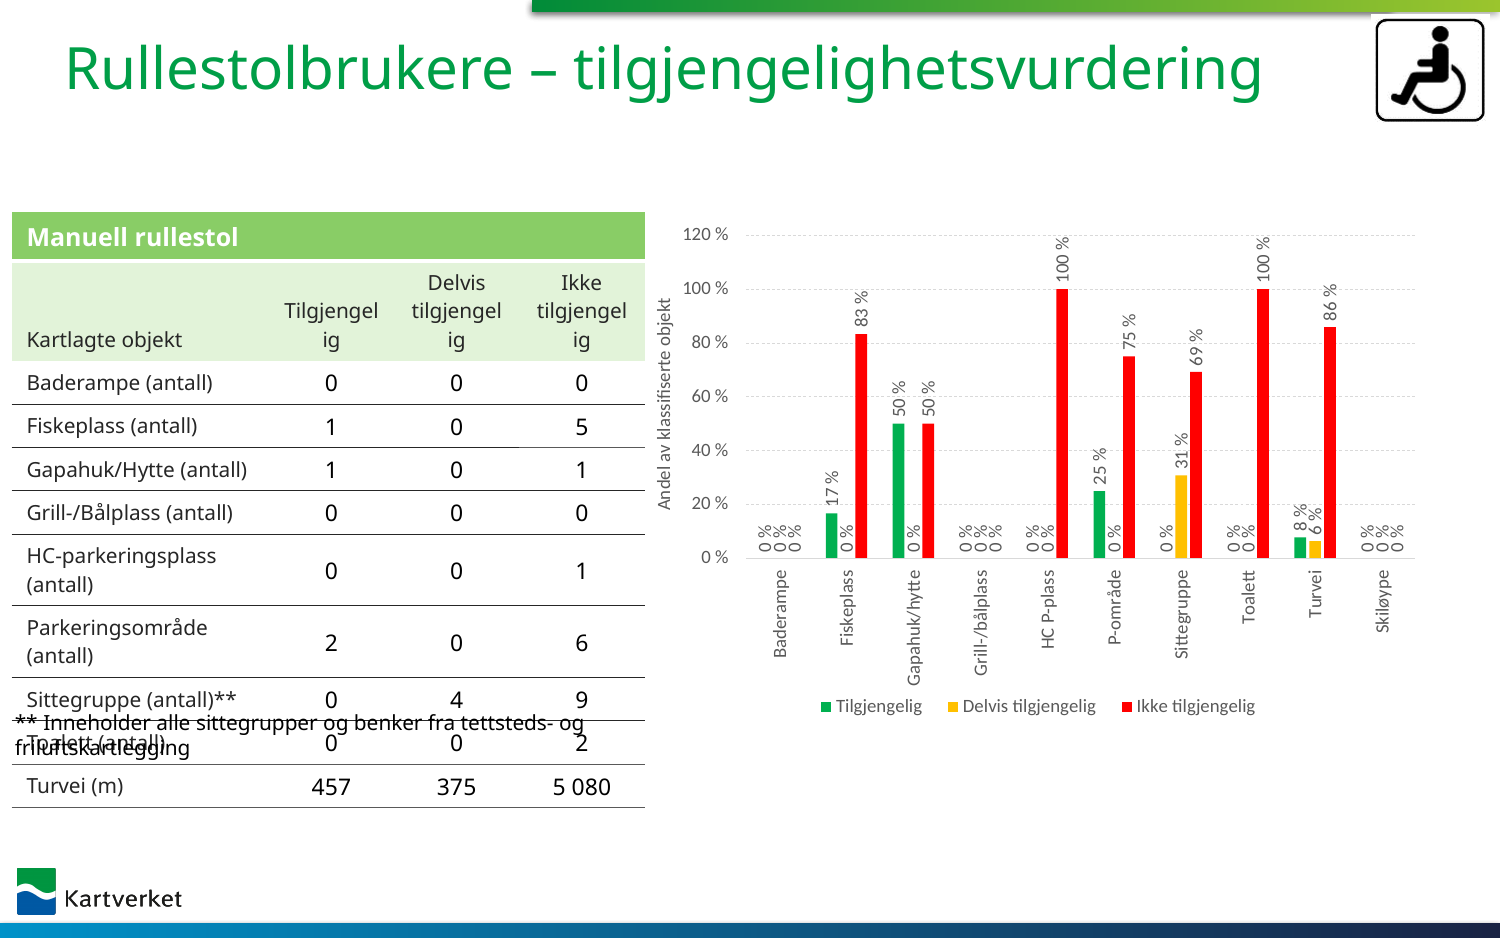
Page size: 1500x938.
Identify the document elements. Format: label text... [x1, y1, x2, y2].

table_cell 2 [269, 606, 394, 677]
text_box Rullestolbrukere – tilgjengelighetsvurdering [49, 12, 1372, 109]
table_cell 0 [519, 361, 638, 404]
picture [643, 218, 1427, 728]
table_cell 1 [519, 535, 638, 605]
table_cell 0 [269, 535, 394, 605]
table_cell 1 [269, 405, 394, 447]
table_cell Ikke tilgjengelig [519, 263, 638, 361]
table_cell 0 [394, 361, 519, 404]
picture [1371, 13, 1491, 127]
table_cell Gapahuk/Hytte (antall) [12, 448, 269, 490]
table_cell 457 [269, 768, 394, 807]
text_box ** Inneholder alle sittegrupper og benker fra tettsteds- og friluftskartlegging [0, 702, 745, 768]
table_cell Fiskeplass (antall) [12, 405, 269, 447]
table_cell Tilgjengelig [269, 263, 394, 361]
table_cell Kartlagte objekt [12, 263, 269, 361]
table_cell 0 [394, 491, 519, 534]
table_cell Grill-/Bålplass (antall) [12, 491, 269, 534]
table_cell 5 080 [519, 768, 645, 807]
table_cell 0 [269, 491, 394, 534]
table_cell 0 [394, 535, 519, 605]
table_cell 4 [394, 678, 519, 702]
table_cell 0 [519, 491, 638, 534]
table_cell Delvis tilgjengelig [394, 263, 519, 361]
table_cell HC-parkeringsplass (antall) [12, 535, 269, 605]
table_cell 0 [269, 678, 394, 702]
table_cell 1 [269, 448, 394, 490]
table_cell 6 [519, 606, 638, 677]
table_cell 1 [519, 448, 638, 490]
table_cell Parkeringsområde (antall) [12, 606, 269, 677]
table_header Manuell rullestol [12, 212, 645, 259]
table_cell 5 [519, 405, 638, 447]
table_cell Baderampe (antall) [12, 361, 269, 404]
table_cell 0 [394, 448, 519, 490]
table_cell Sittegruppe (antall)** [12, 678, 269, 702]
table_cell 0 [394, 606, 519, 677]
table_cell 0 [269, 361, 394, 404]
table_cell 375 [394, 768, 519, 807]
table_cell 0 [394, 405, 519, 447]
table_cell 9 [519, 678, 638, 702]
table_cell Turvei (m) [12, 768, 269, 807]
